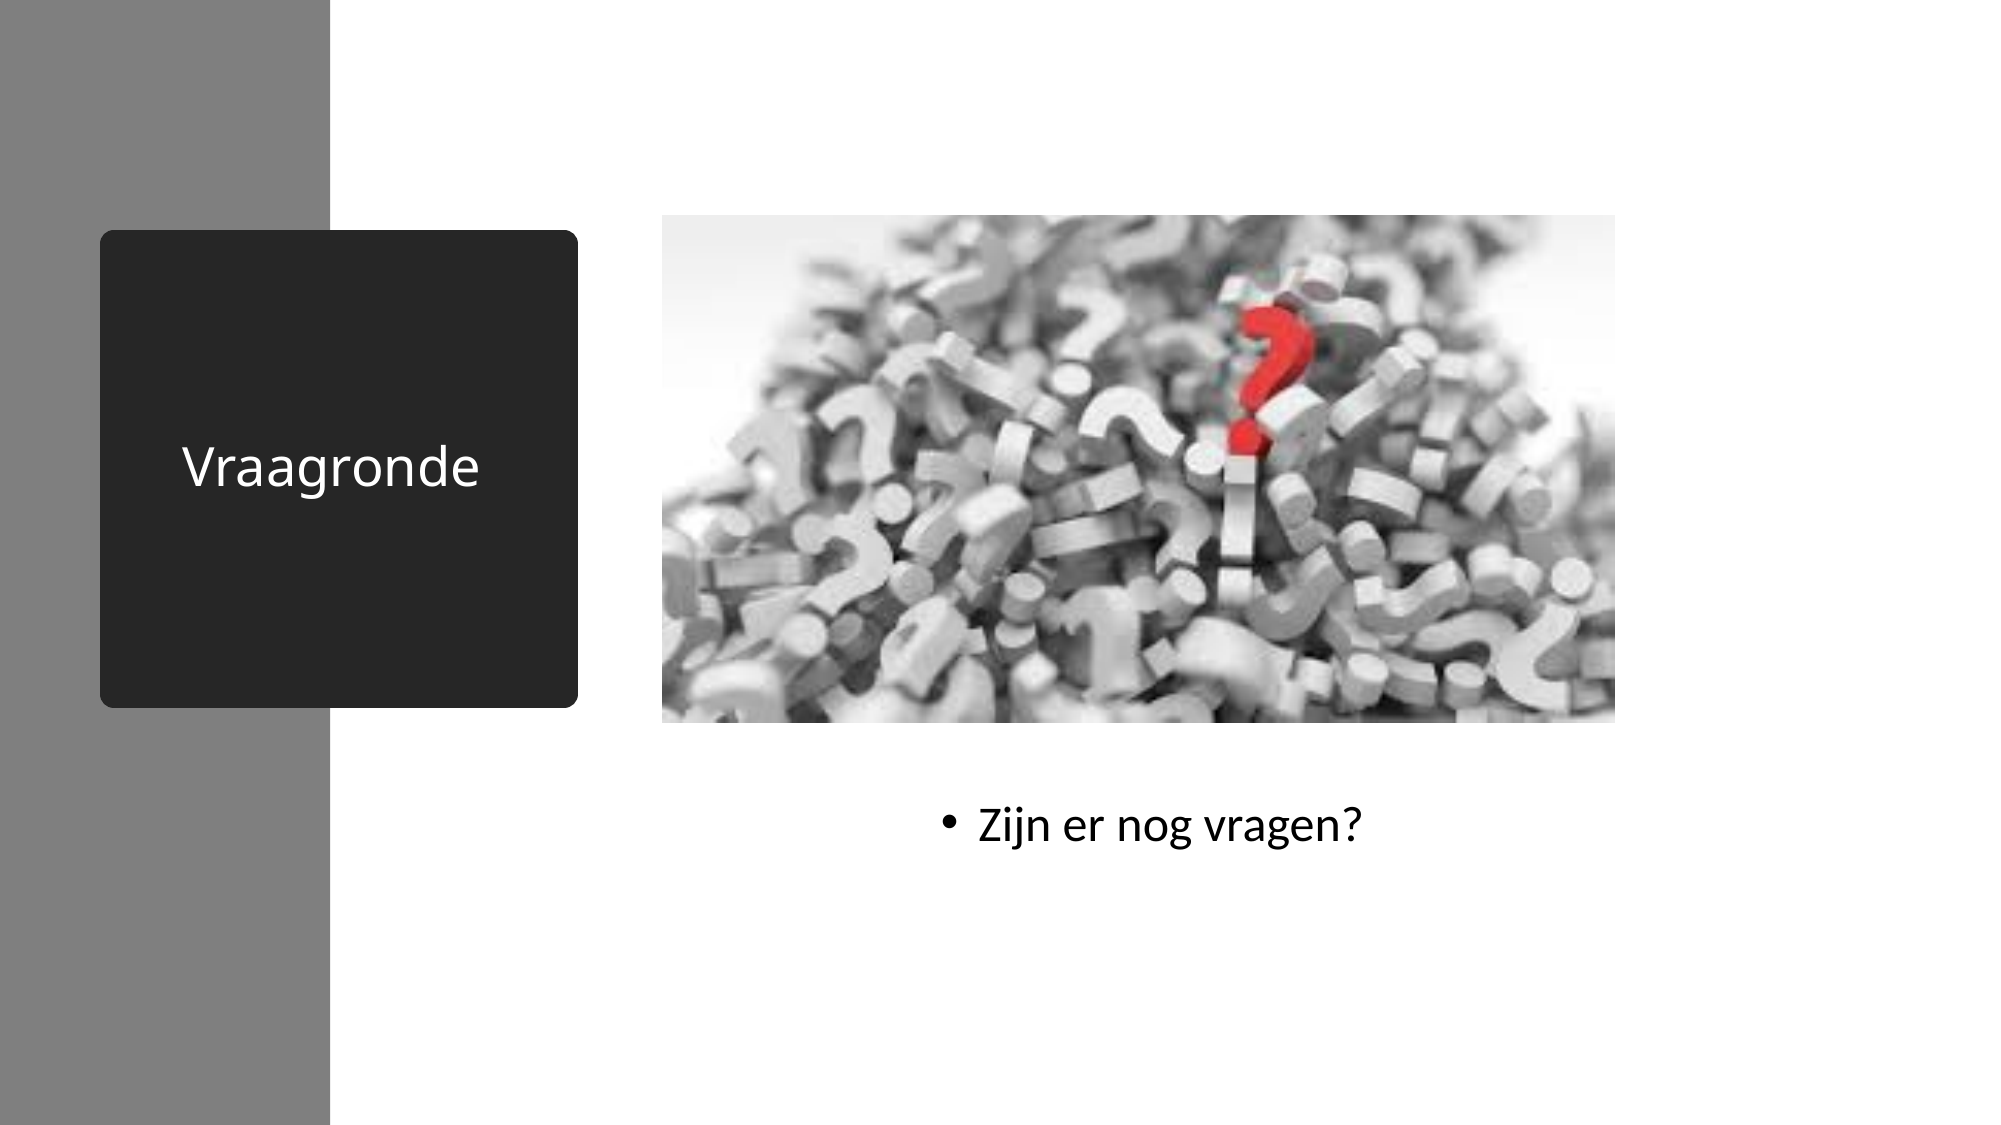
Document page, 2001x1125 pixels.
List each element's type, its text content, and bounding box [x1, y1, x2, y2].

list Zijn er nog vragen? [441, 790, 1864, 1003]
title Vraagronde [113, 243, 564, 694]
text_box [0, 0, 331, 1125]
picture [662, 215, 1615, 723]
